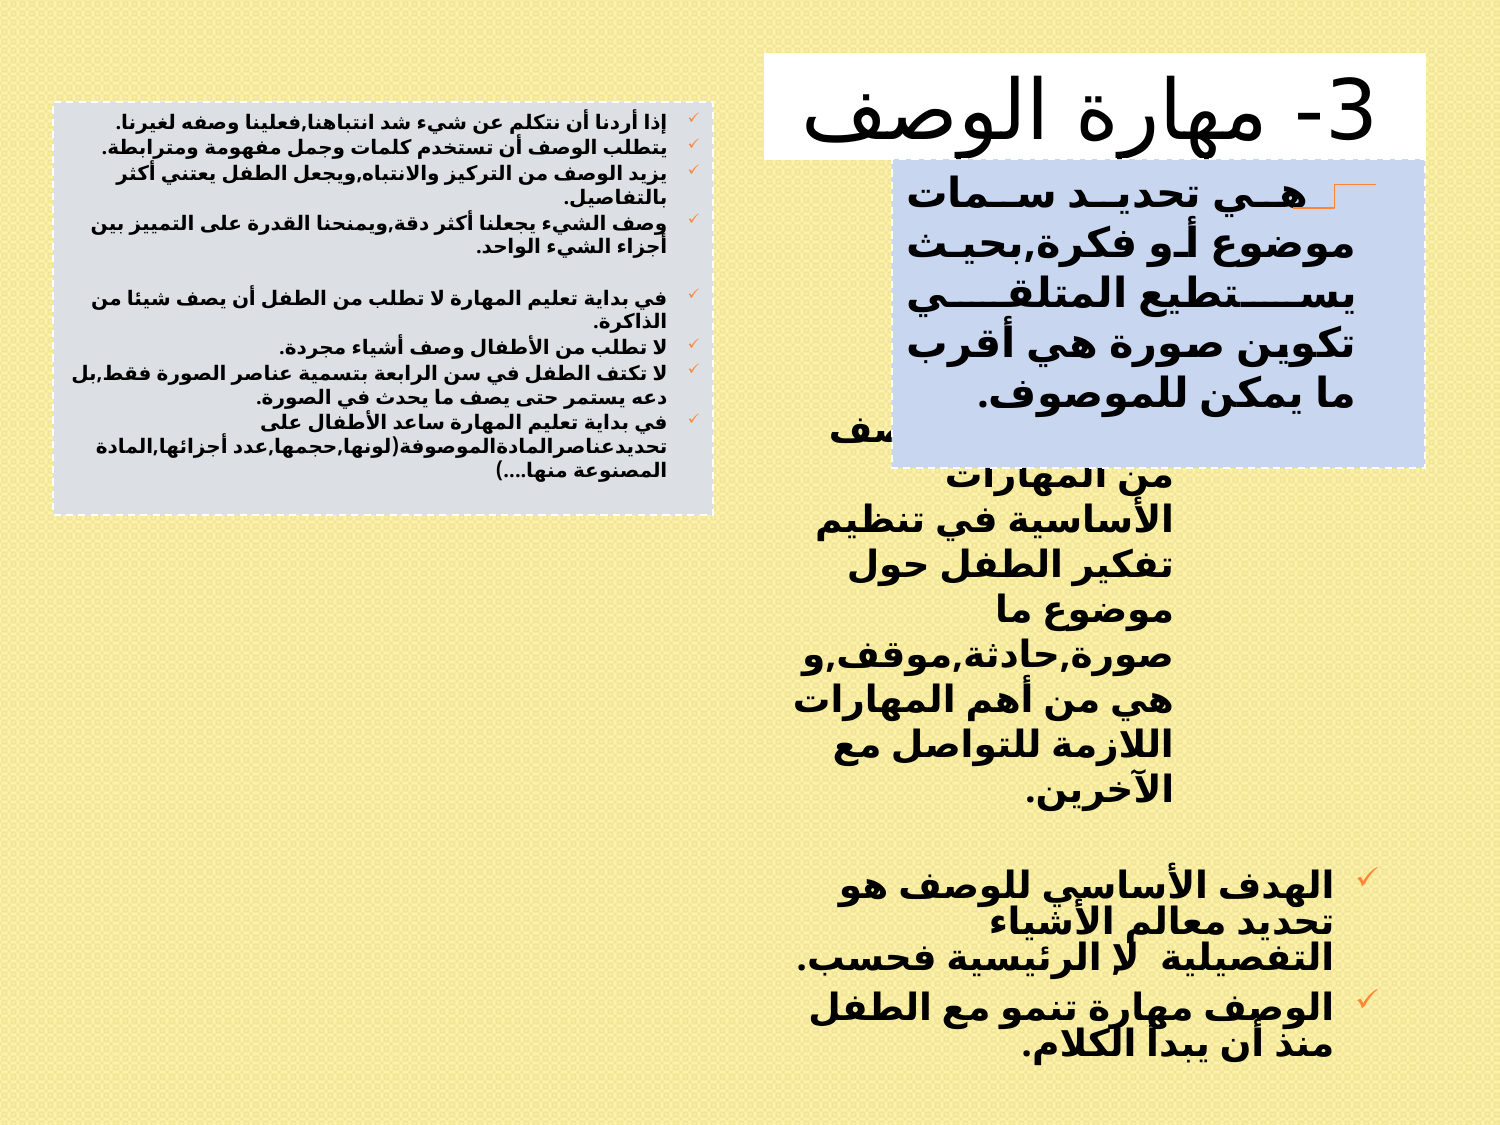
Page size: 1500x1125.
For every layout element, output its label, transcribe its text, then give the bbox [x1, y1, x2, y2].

footer تعتبر مهارة الوصف من المهارات الأساسية في تنظيم تفكير الطفل حول موضوع ما صورة,حادثة,موقف,وهي من أهم المهارات اللازمة للتواصل مع الآخرين. الهدف الأساسي للوصف هو تحديد معالم الأشياء التفصيلية ,لا الرئيسية فحسب. الوصف مهارة تنمو مع الطفل منذ أن يبدأ الكلام. [761, 538, 1414, 1102]
list إذا أردنا أن نتكلم عن شيء شد انتباهنا,فعلينا وصفه لغيرنا. يتطلب الوصف أن تستخدم كلمات وجمل مفهومة ومترابطة. يزيد الوصف من التركيز والانتباه,ويجعل الطفل يعتني أكثر بالتفاصيل. وصف الشيء يجعلنا أكثر دقة,ويمنحنا القدرة على التمييز بين أجزاء الشيء الواحد. في بداية تعليم المهارة لا تطلب من الطفل أن يصف شيئا من الذاكرة. لا تطلب من الأطفال وصف أشياء مجردة. لا تكتف الطفل في سن الرابعة بتسمية عناصر الصورة فقط,بل دعه يستمر حتى يصف ما يحدث في الصورة. في بداية تعليم المهارة ساعد الأطفال على تحديدعناصرالمادةالموصوفة(لونها,حجمها,عدد أجزائها,المادة المصنوعة منها....) [52, 101, 714, 516]
list هي تحديد سمات موضوع أو فكرة,بحيث يستطيع المتلقي تكوين صورة هي أقرب ما يمكن للموصوف. [891, 158, 1426, 469]
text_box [1293, 184, 1377, 209]
list 3- مهارة الوصف [764, 53, 1426, 160]
